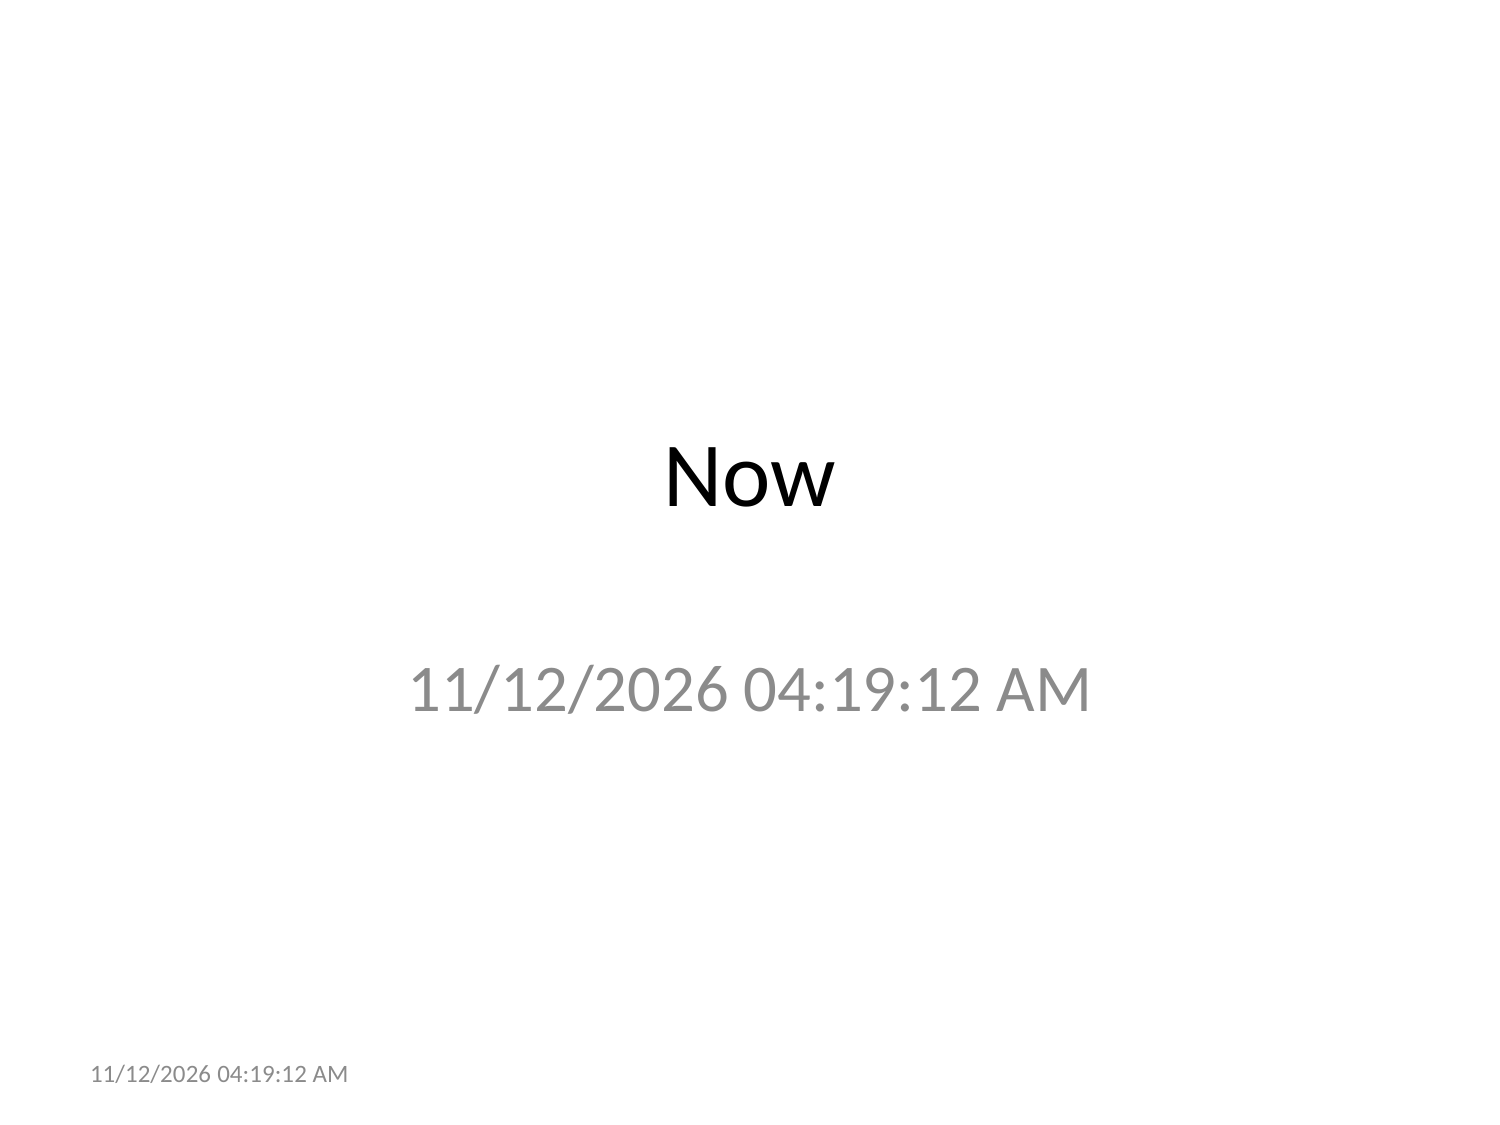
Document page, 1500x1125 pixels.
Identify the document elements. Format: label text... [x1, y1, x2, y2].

title Now [112, 349, 1388, 591]
subtitle 2011-12-19 10:20:04 AM [225, 637, 1275, 925]
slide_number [75, 1042, 425, 1103]
